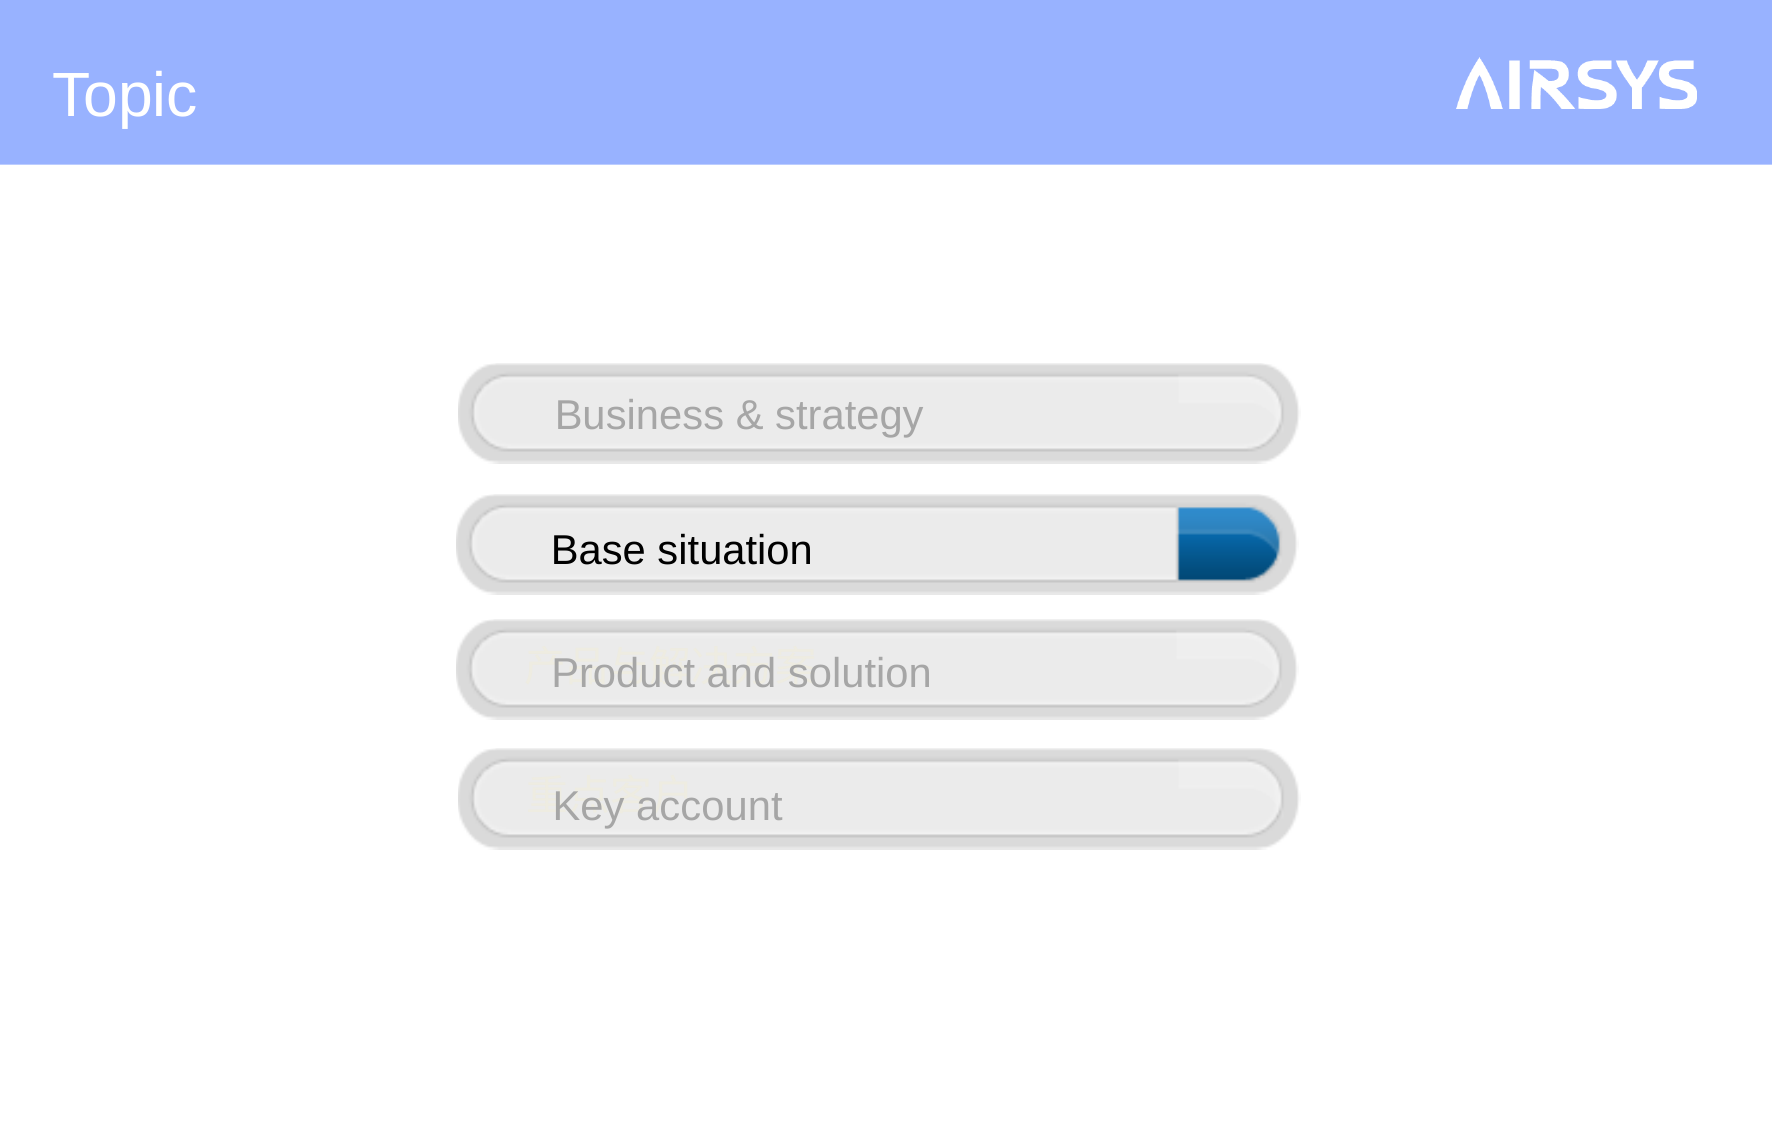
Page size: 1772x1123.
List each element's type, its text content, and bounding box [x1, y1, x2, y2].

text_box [455, 363, 1301, 850]
picture [1456, 57, 1697, 109]
text_box Topic [37, 58, 1368, 125]
